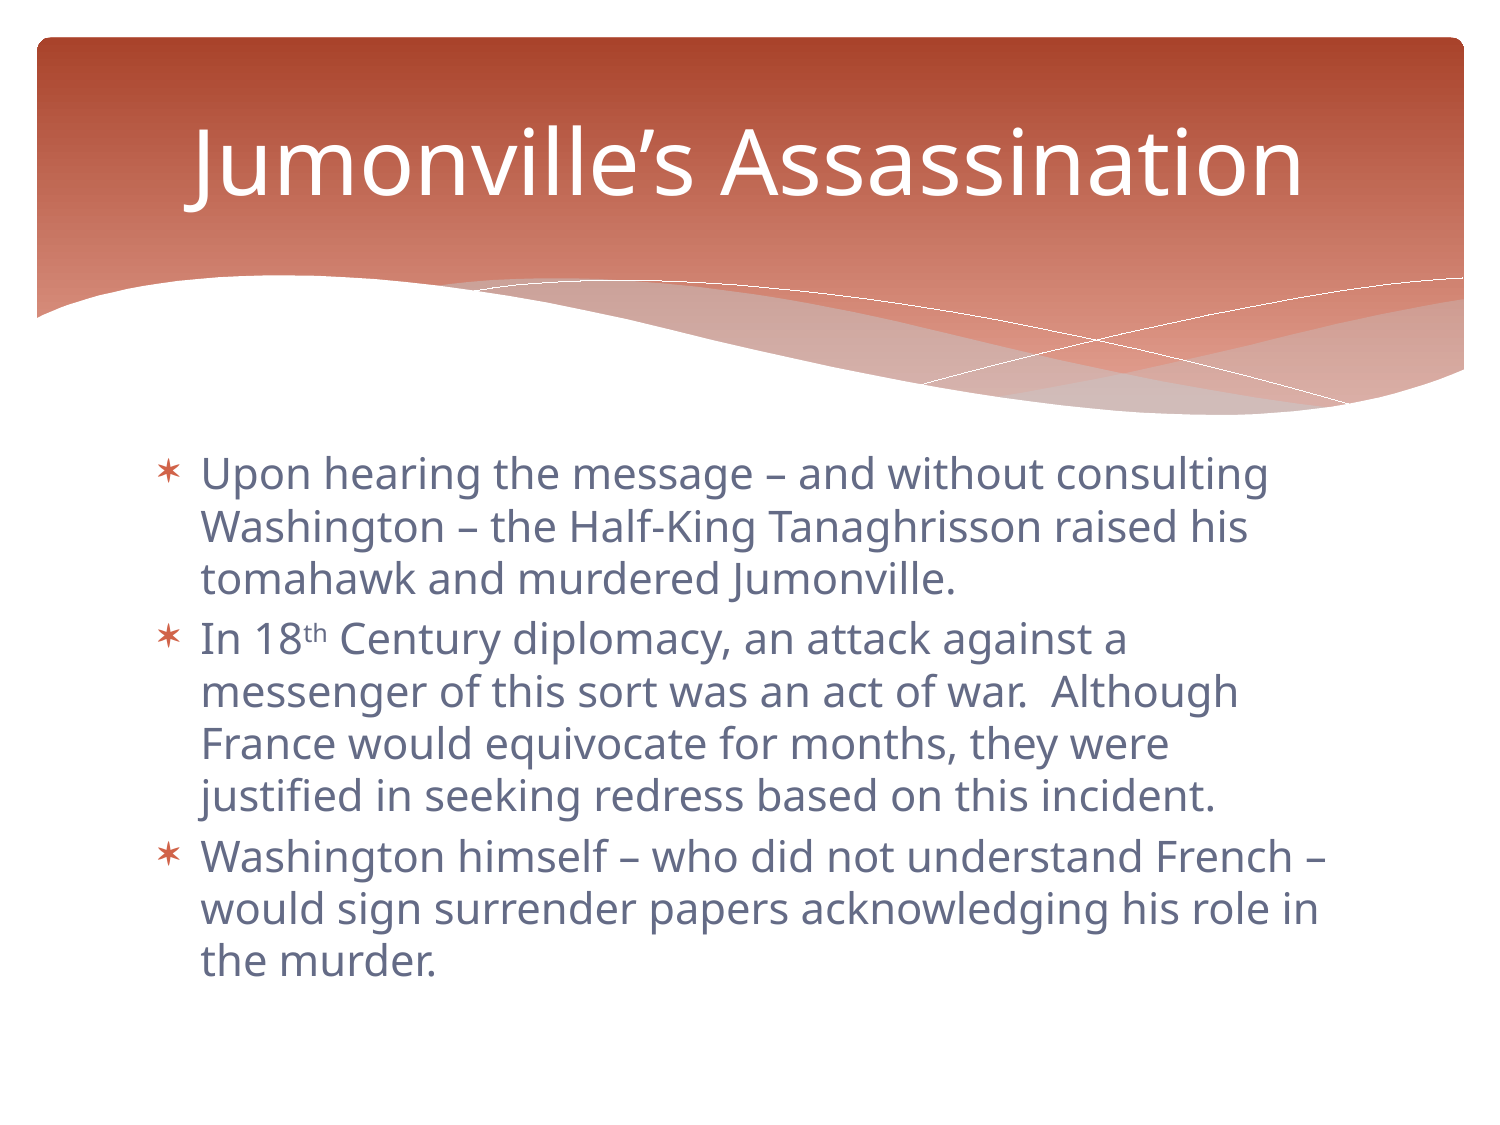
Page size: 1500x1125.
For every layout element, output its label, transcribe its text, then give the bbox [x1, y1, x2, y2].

list Upon hearing the message – and without consulting Washington – the Half-King Tanaghrisson raised his tomahawk and murdered Jumonville. In 18th Century diplomacy, an attack against a messenger of this sort was an act of war. Although France would equivocate for months, they were justified in seeking redress based on this incident. Washington himself – who did not understand French – would sign surrender papers acknowledging his role in the murder. [143, 438, 1359, 1005]
title Jumonville’s Assassination [75, 55, 1425, 261]
